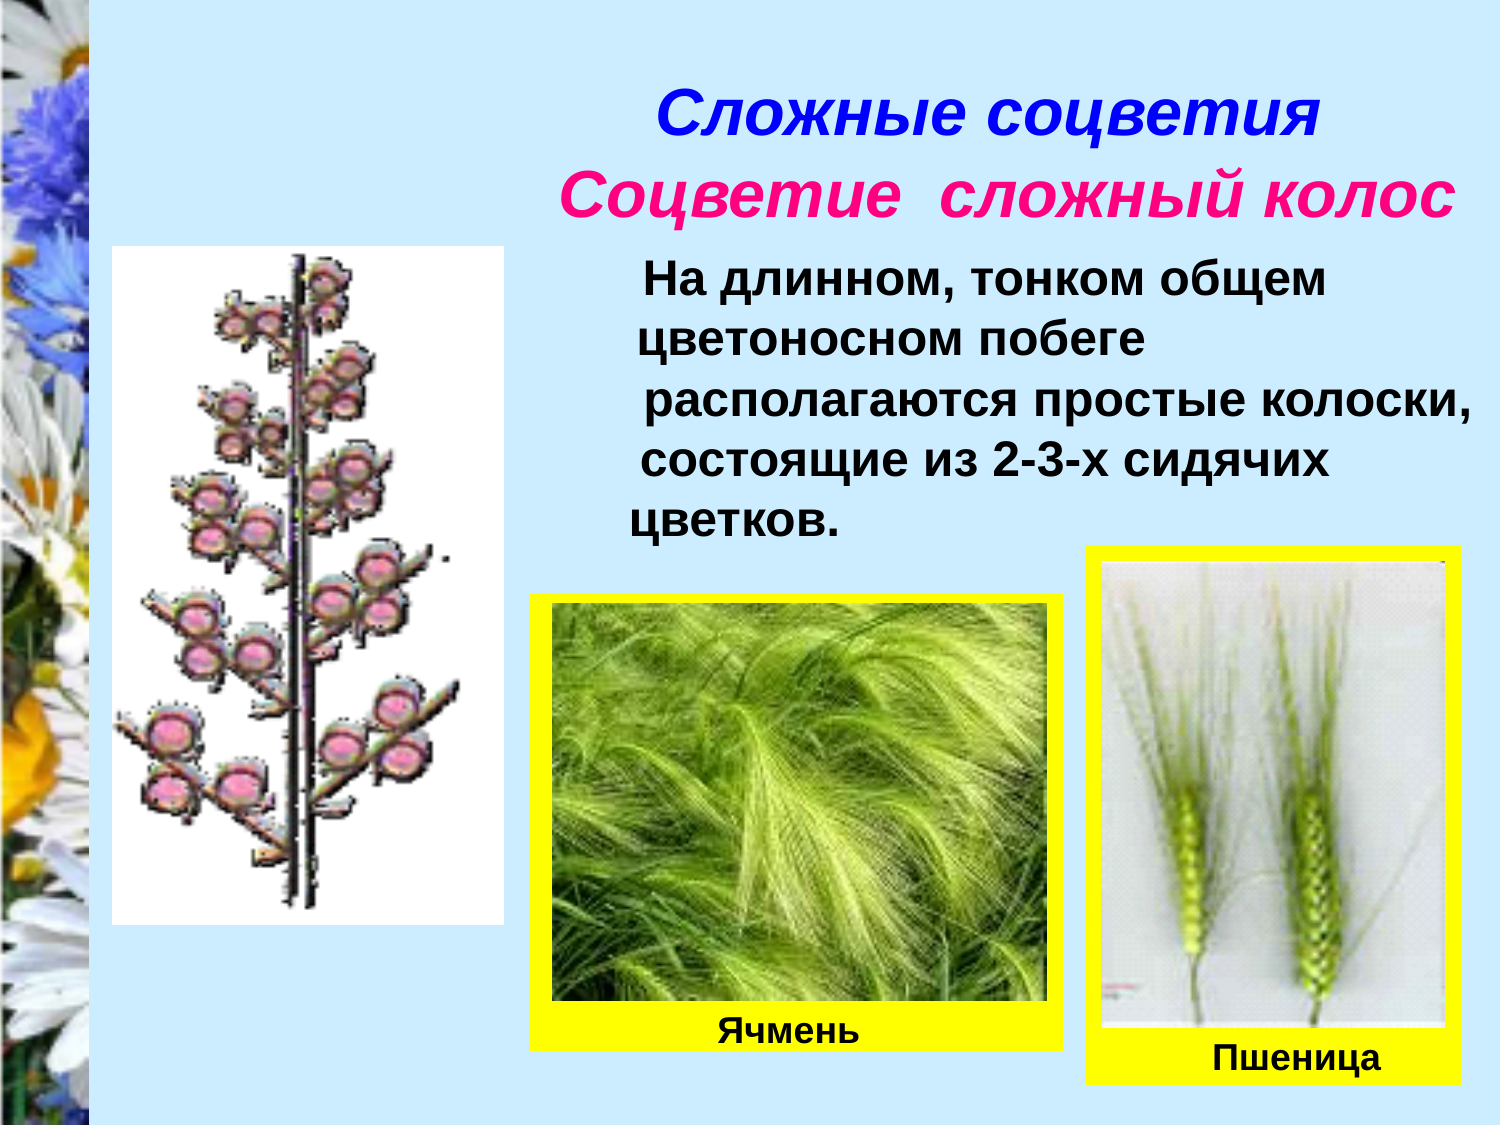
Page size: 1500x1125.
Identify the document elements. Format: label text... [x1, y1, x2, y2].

text_box цветков. [628, 486, 841, 547]
text_box Пшеница [1212, 1035, 1382, 1079]
picture [551, 602, 1047, 1001]
picture [1101, 561, 1446, 1028]
text_box Сложные соцветия [655, 68, 1323, 149]
text_box [1087, 548, 1459, 1083]
text_box Соцветие сложный колос [558, 150, 1457, 231]
text_box состоящие из 2-3-х сидячих [639, 426, 1345, 487]
text_box цветоносном побеге [636, 305, 1161, 366]
picture [0, 0, 89, 1125]
text_box Ячмень [717, 1010, 861, 1051]
text_box [531, 596, 1061, 1049]
text_box располагаются простые колоски, [643, 366, 1487, 427]
text_box На длинном, тонком общем [642, 245, 1343, 306]
picture [112, 246, 505, 926]
